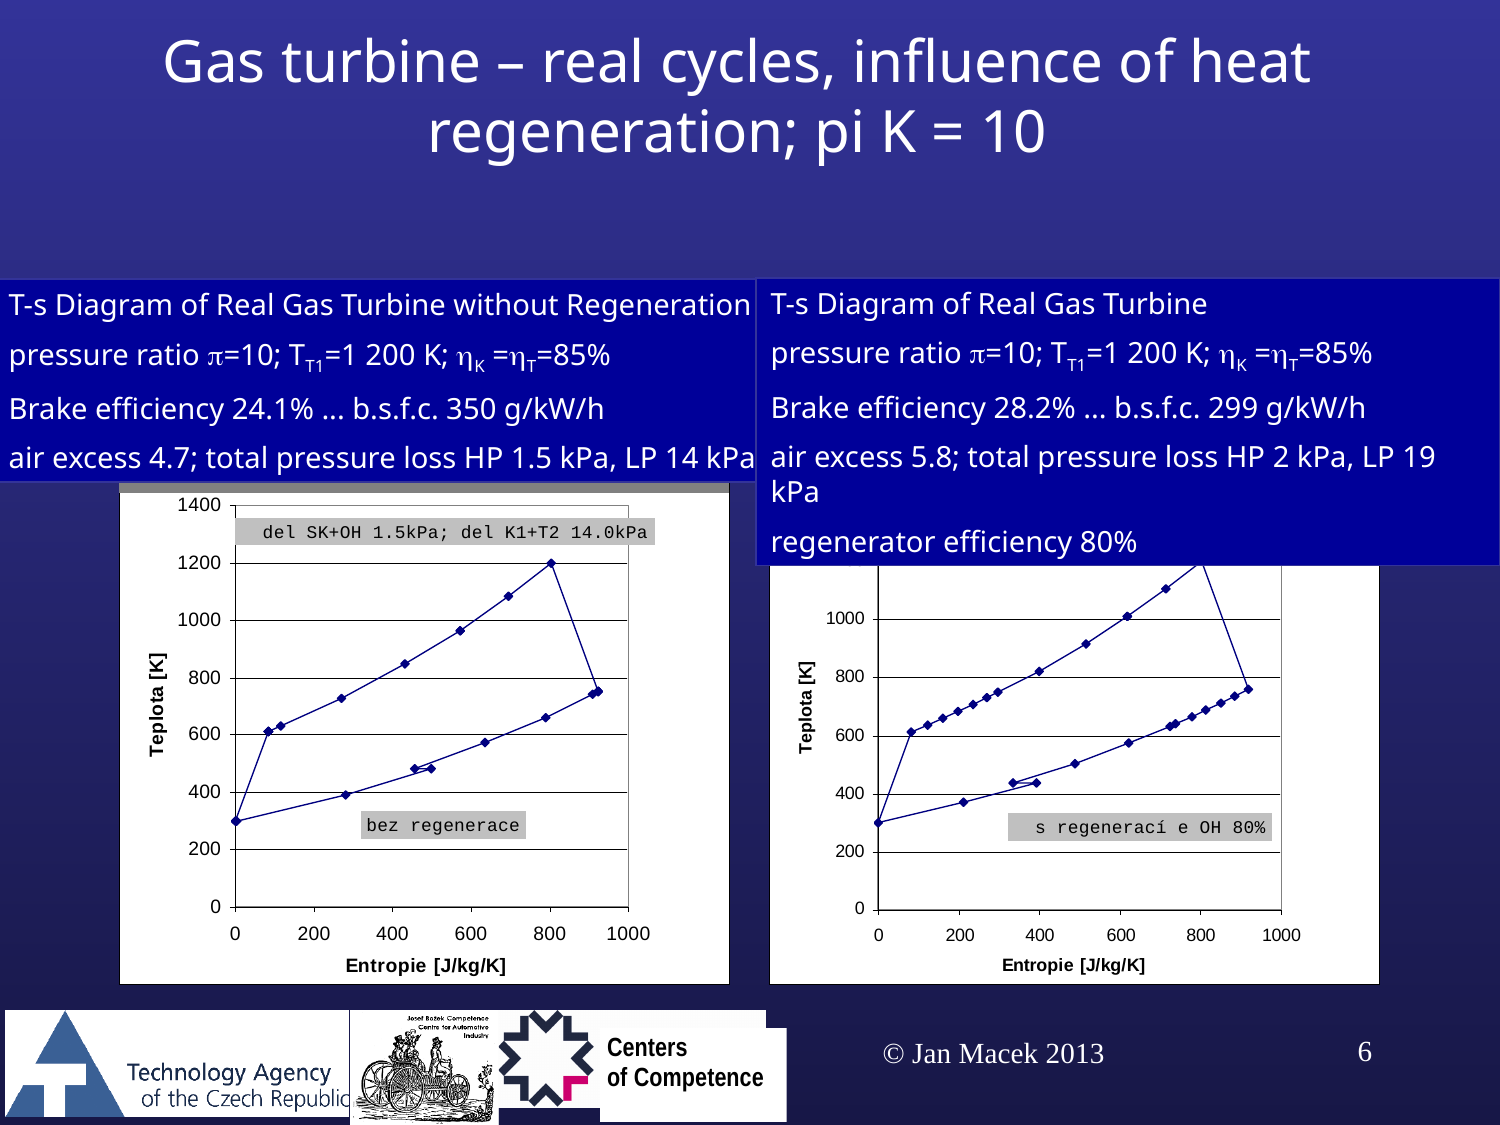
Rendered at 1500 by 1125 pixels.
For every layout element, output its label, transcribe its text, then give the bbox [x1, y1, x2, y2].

text_box T-s Diagram of Real Gas Turbine pressure ratio =10; TT1=1 200 K; K =T=85% Brake efficiency 28.2% ... b.s.f.c. 299 g/kW/h air excess 5.8; total pressure loss HP 2 kPa, LP 19 kPa regenerator efficiency 80% [755, 277, 1500, 566]
title Gas turbine – real cycles, influence of heat regeneration; pi K = 10 [50, 0, 1425, 188]
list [112, 333, 738, 992]
text_box T-s Diagram of Real Gas Turbine without Regeneration pressure ratio =10; TT1=1 200 K; K =T=85% Brake efficiency 24.1% ... b.s.f.c. 350 g/kW/h air excess 4.7; total pressure loss HP 1.5 kPa, LP 14 kPa [0, 278, 755, 482]
picture [5, 1010, 349, 1117]
footer © Jan Macek 2013 [756, 1026, 1232, 1102]
slide_number 6 [1074, 1025, 1388, 1100]
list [762, 333, 1388, 992]
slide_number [112, 1025, 425, 1100]
picture [350, 1010, 499, 1125]
